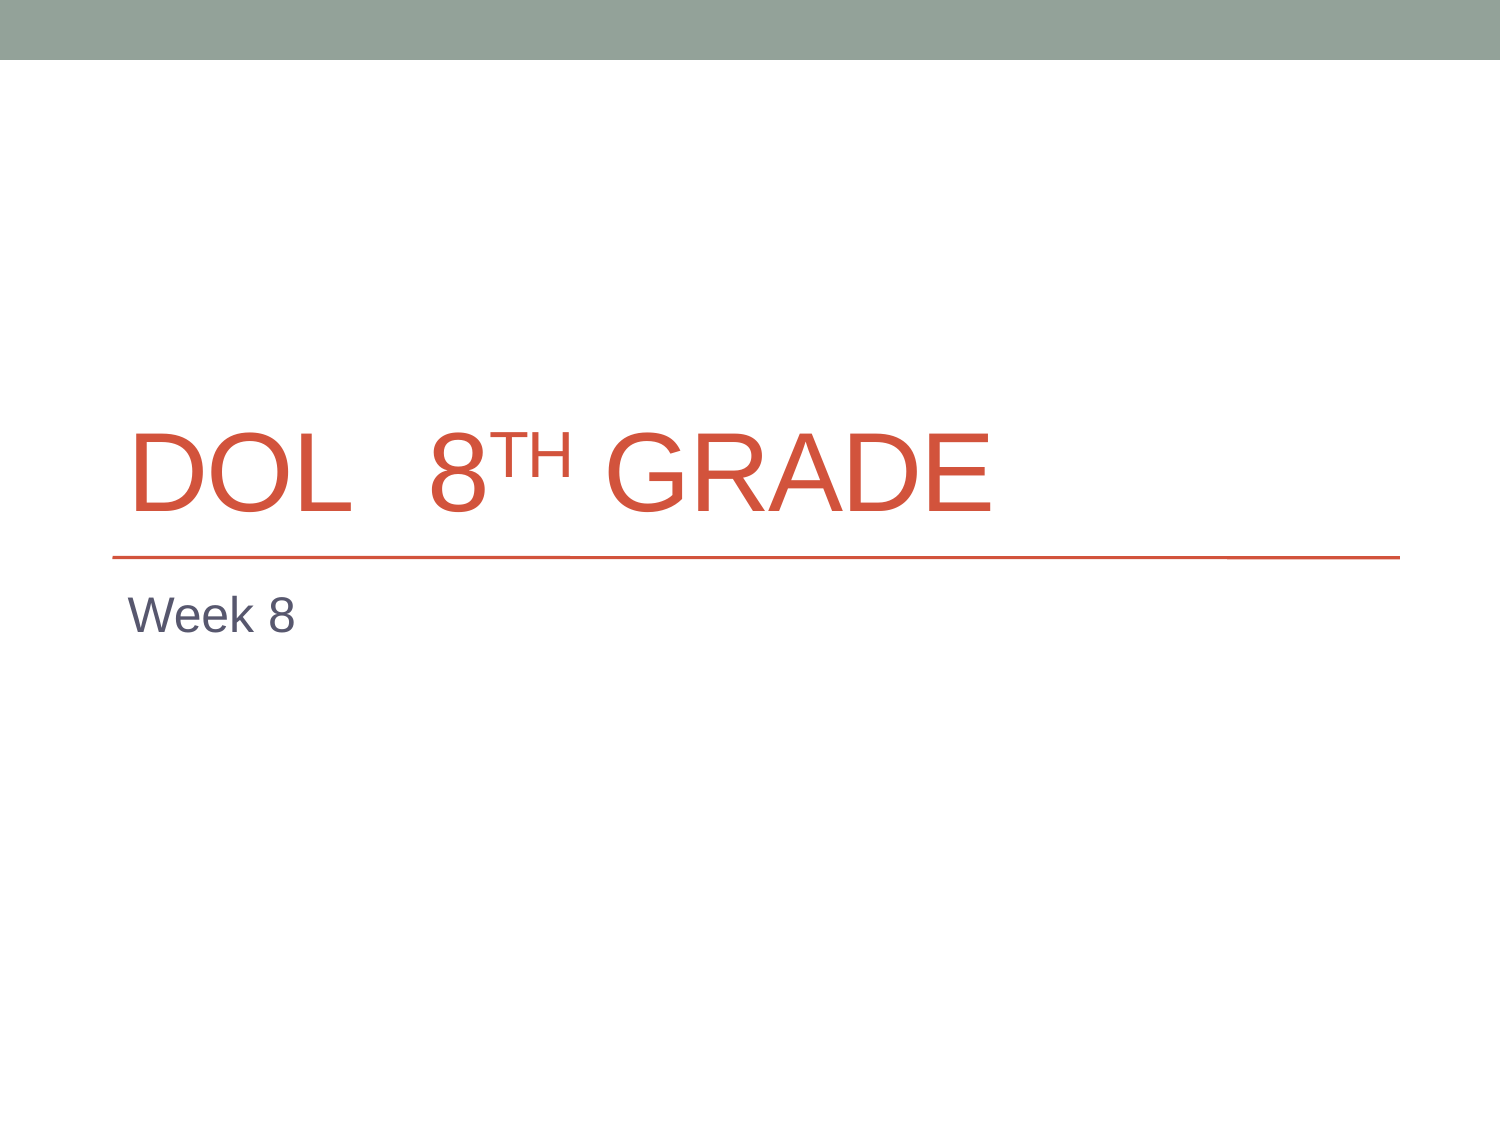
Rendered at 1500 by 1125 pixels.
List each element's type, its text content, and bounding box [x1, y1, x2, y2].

title Dol 8th grade [112, 224, 1400, 542]
subtitle Week 8 [112, 575, 1163, 863]
